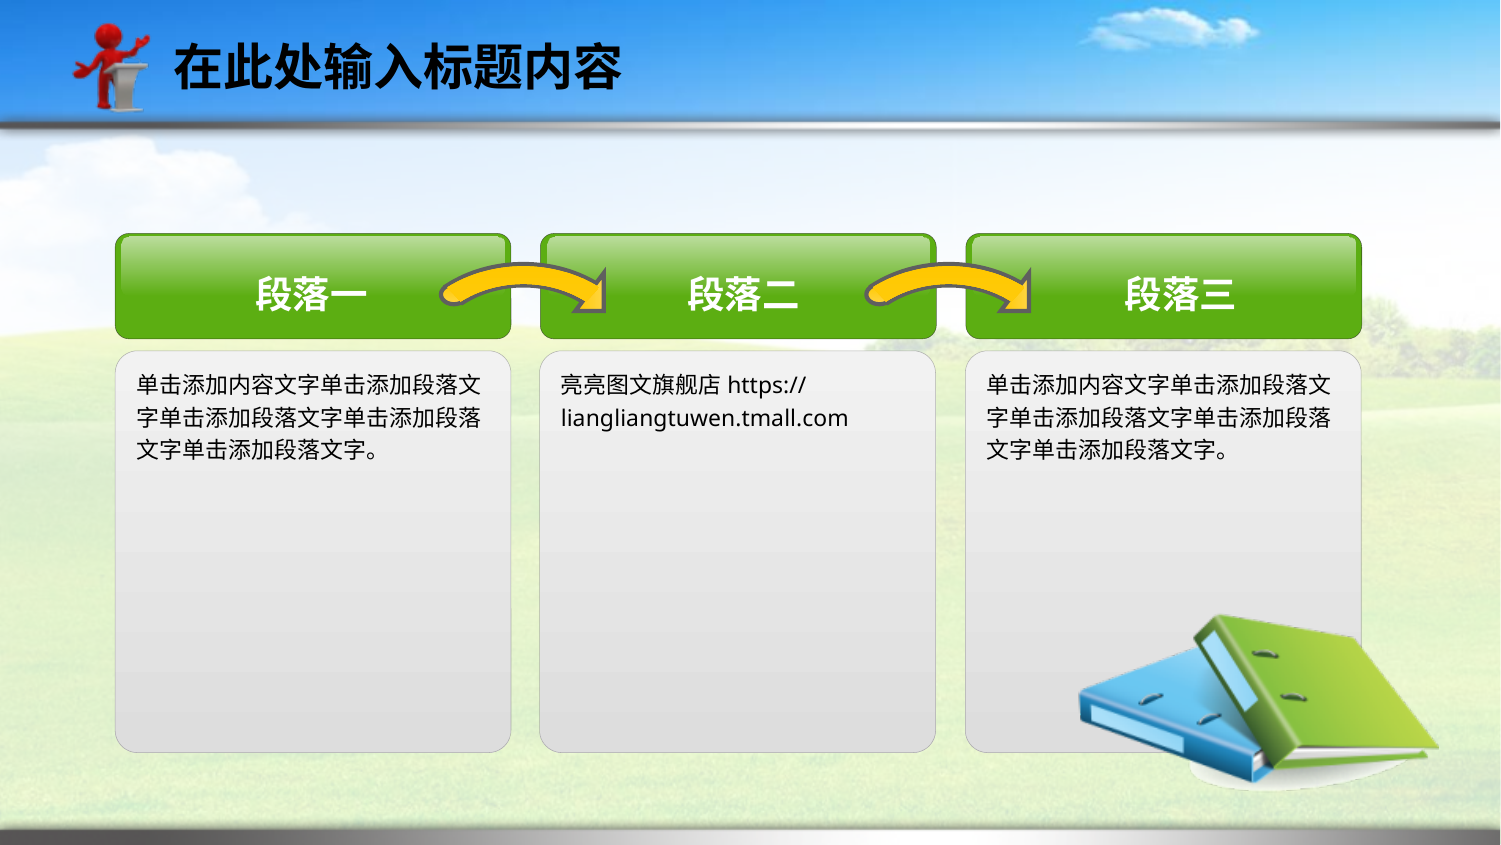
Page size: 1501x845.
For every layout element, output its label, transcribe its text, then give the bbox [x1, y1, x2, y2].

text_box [398, 263, 649, 473]
text_box 在此处输入标题内容 [108, 28, 688, 103]
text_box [86, 232, 512, 754]
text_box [823, 263, 1074, 473]
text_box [955, 232, 1363, 754]
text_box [524, 232, 937, 754]
picture [0, 0, 1501, 845]
